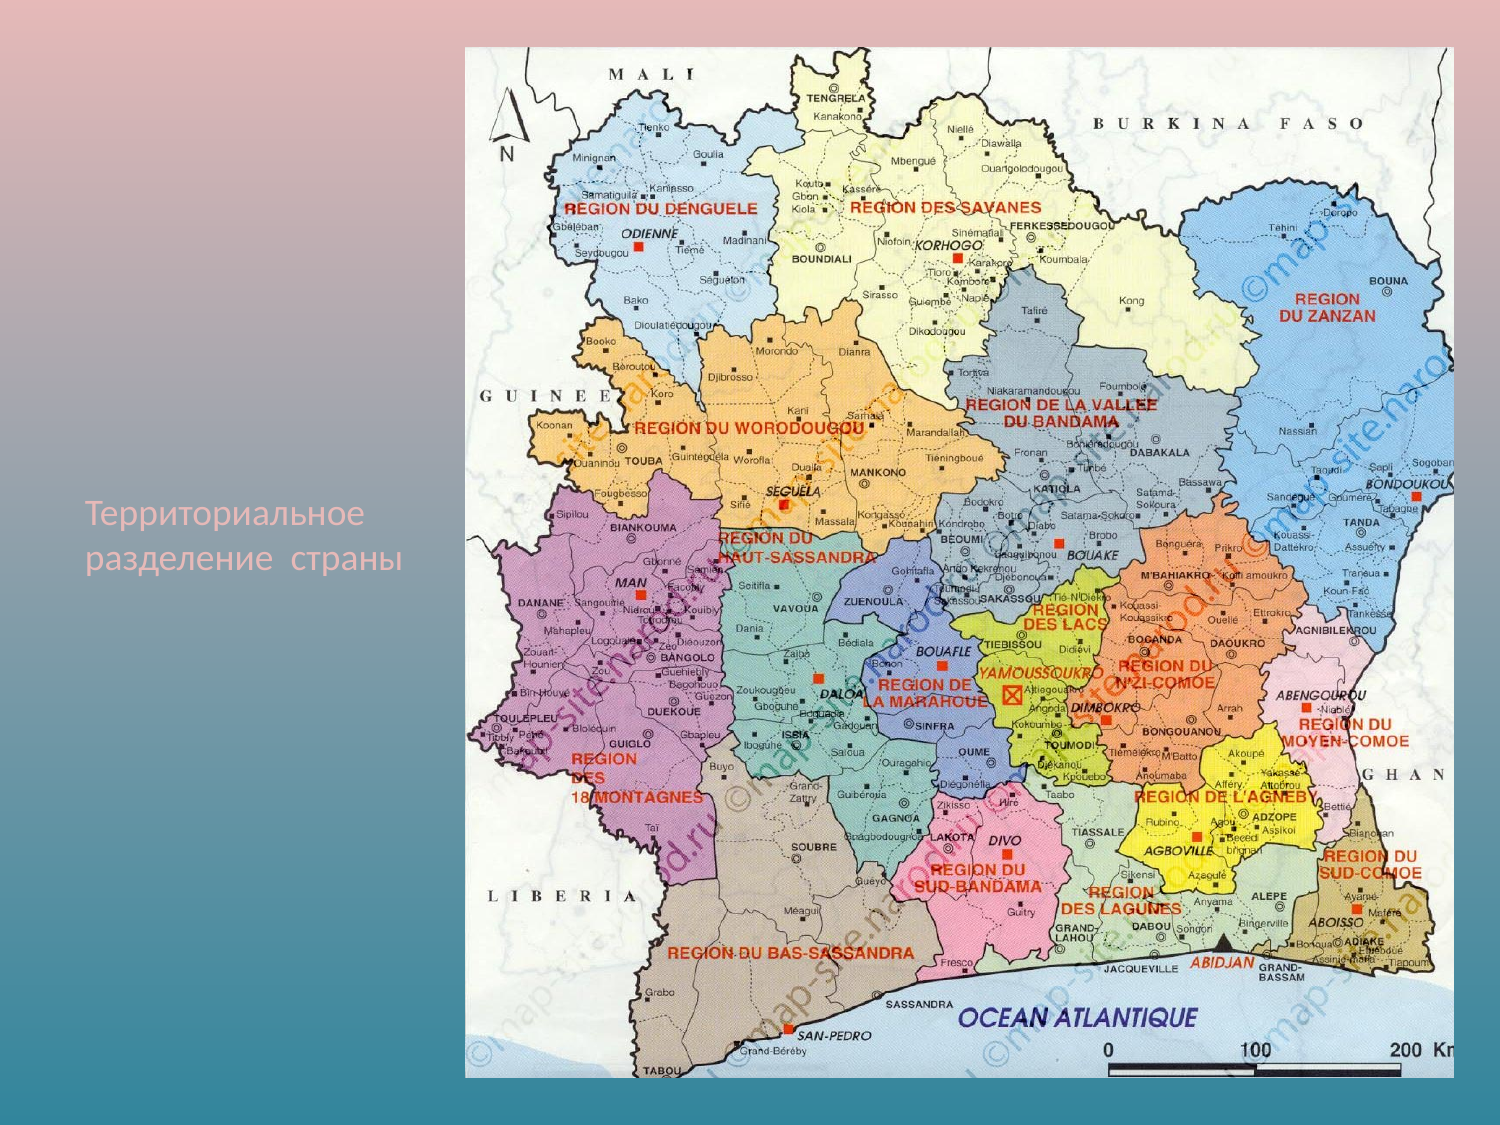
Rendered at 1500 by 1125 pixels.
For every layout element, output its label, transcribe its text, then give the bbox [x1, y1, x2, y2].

text_box Территориальное разделение страны [70, 480, 446, 586]
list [464, 47, 1455, 1079]
